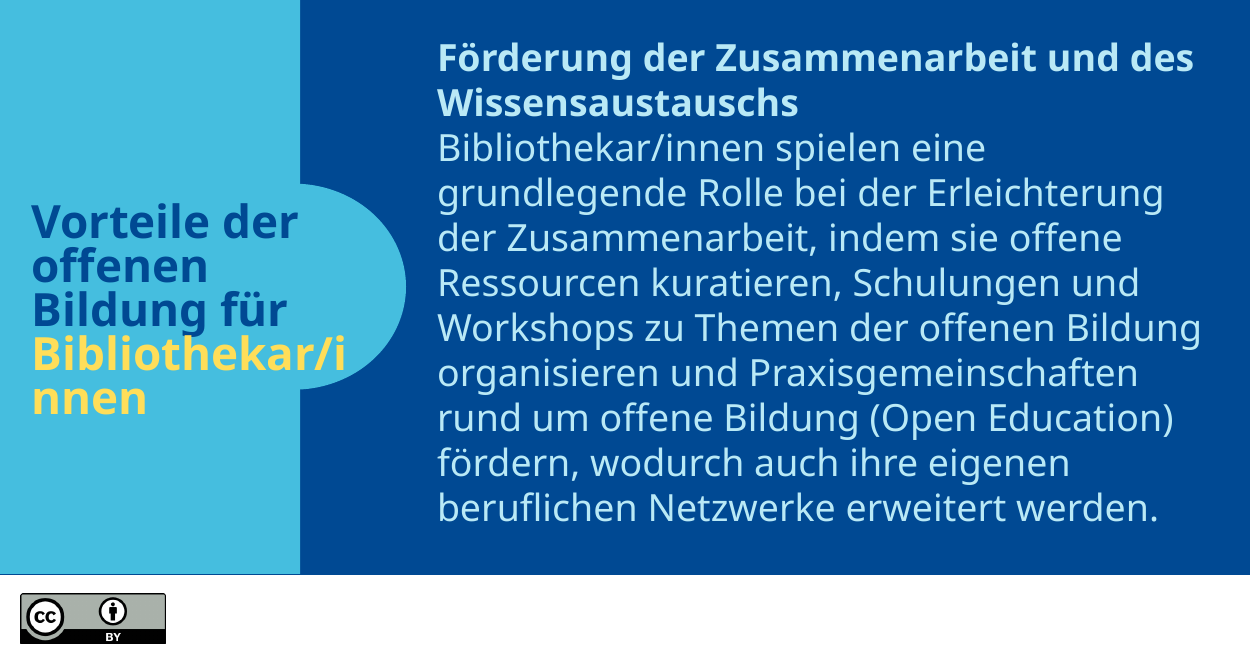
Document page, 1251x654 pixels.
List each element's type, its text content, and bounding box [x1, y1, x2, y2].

text_box Förderung der Zusammenarbeit und des Wissensaustauschs Bibliothekar/innen spielen eine grundlegende Rolle bei der Erleichterung der Zusammenarbeit, indem sie offene Ressourcen kuratieren, Schulungen und Workshops zu Themen der offenen Bildung organisieren und Praxisgemeinschaften rund um offene Bildung (Open Education) fördern, wodurch auch ihre eigenen beruflichen Netzwerke erweitert werden. [424, 21, 1237, 542]
text_box Vorteile der offenen Bildung für Bibliothekar/innen [19, 191, 361, 436]
text_box [252, 183, 336, 191]
text_box [0, 0, 301, 574]
picture [20, 592, 166, 645]
text_box [361, 204, 407, 370]
text_box [0, 582, 1250, 654]
